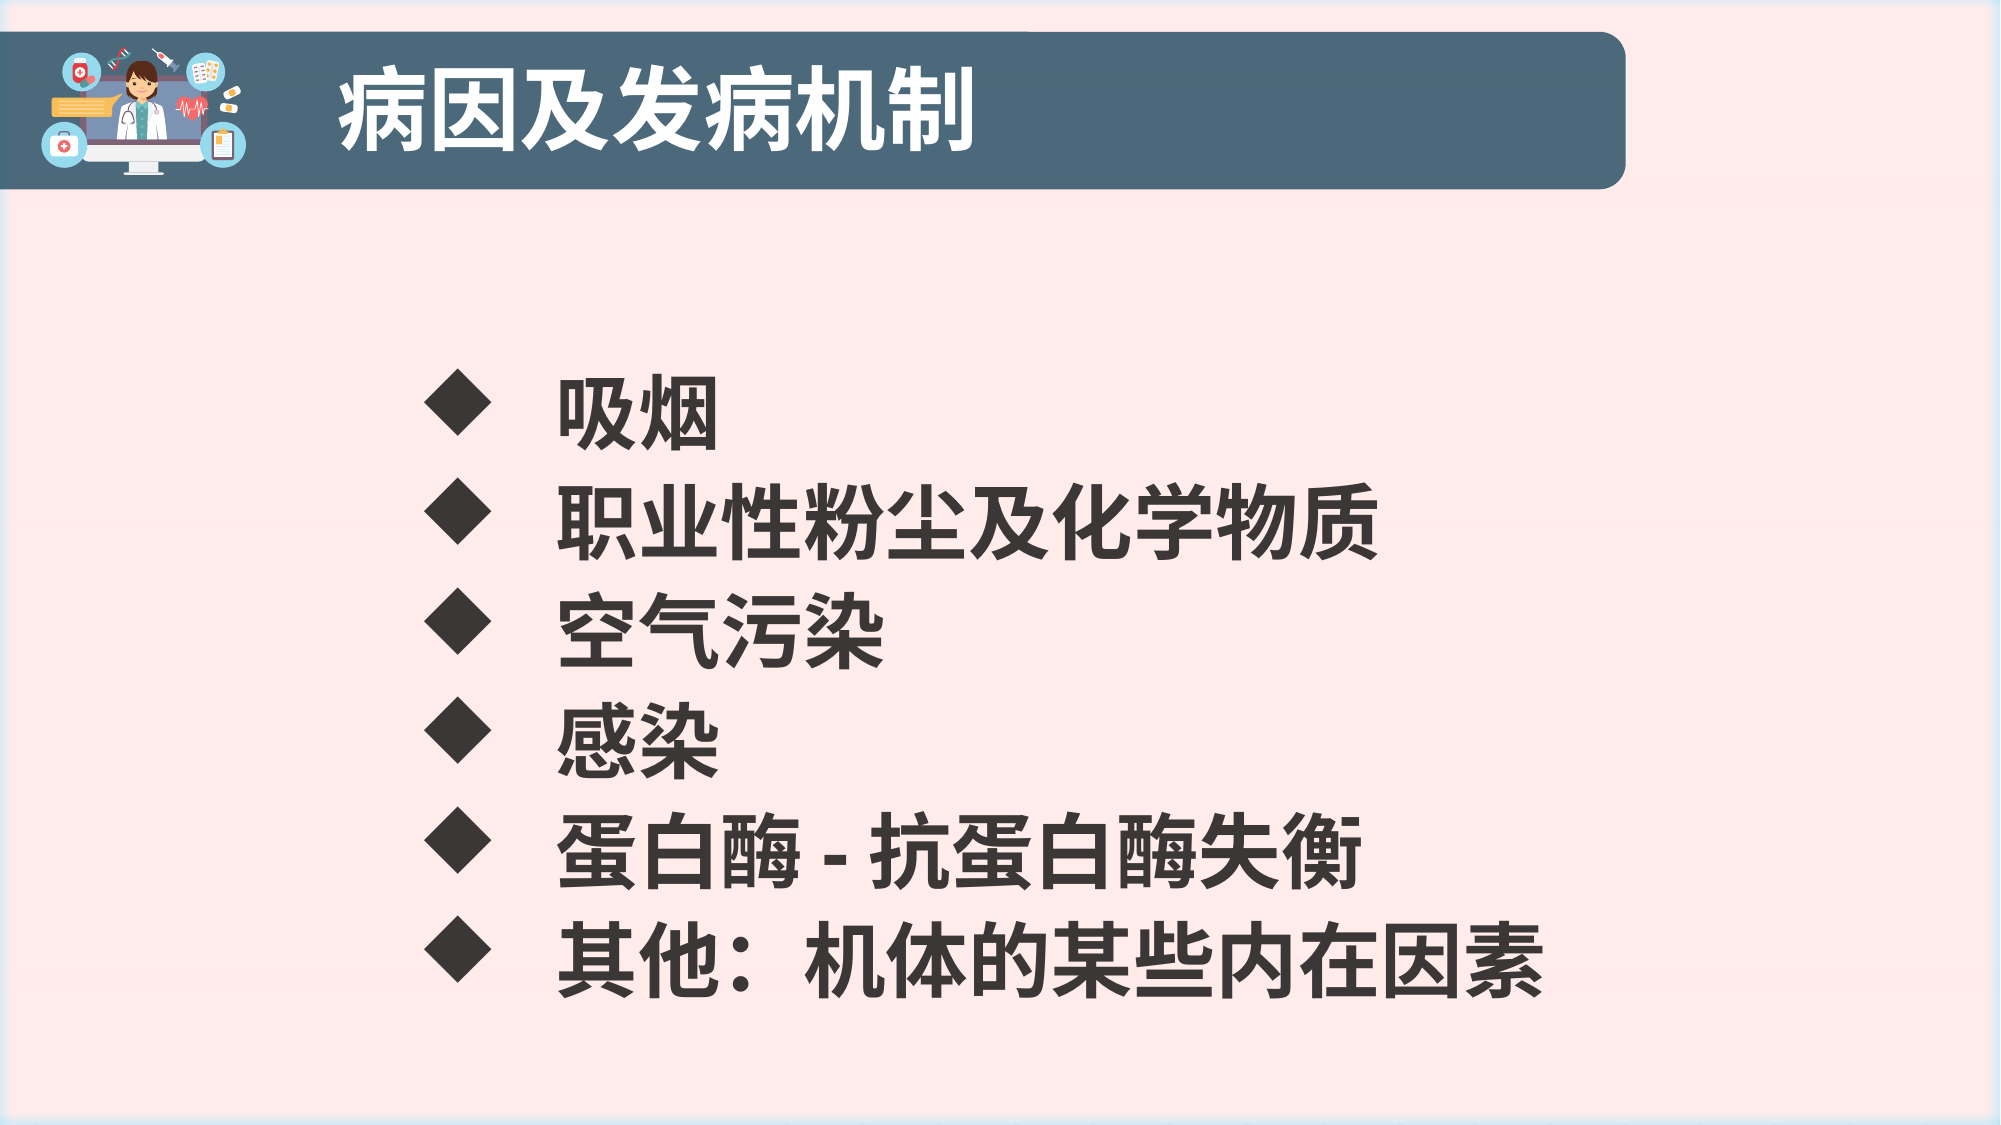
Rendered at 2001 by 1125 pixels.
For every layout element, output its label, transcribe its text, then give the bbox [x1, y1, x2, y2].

text_box [0, 0, 2000, 1125]
text_box [3, 1, 1995, 1120]
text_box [41, 46, 246, 175]
picture [9, 5, 1989, 1116]
text_box [0, 30, 1627, 191]
text_box 病因及发病机制 [321, 44, 1034, 170]
text_box 吸烟 职业性粉尘及化学物质 空气污染 感染 蛋白酶-抗蛋白酶失衡 其他：机体的某些内在因素 [402, 365, 1797, 1022]
